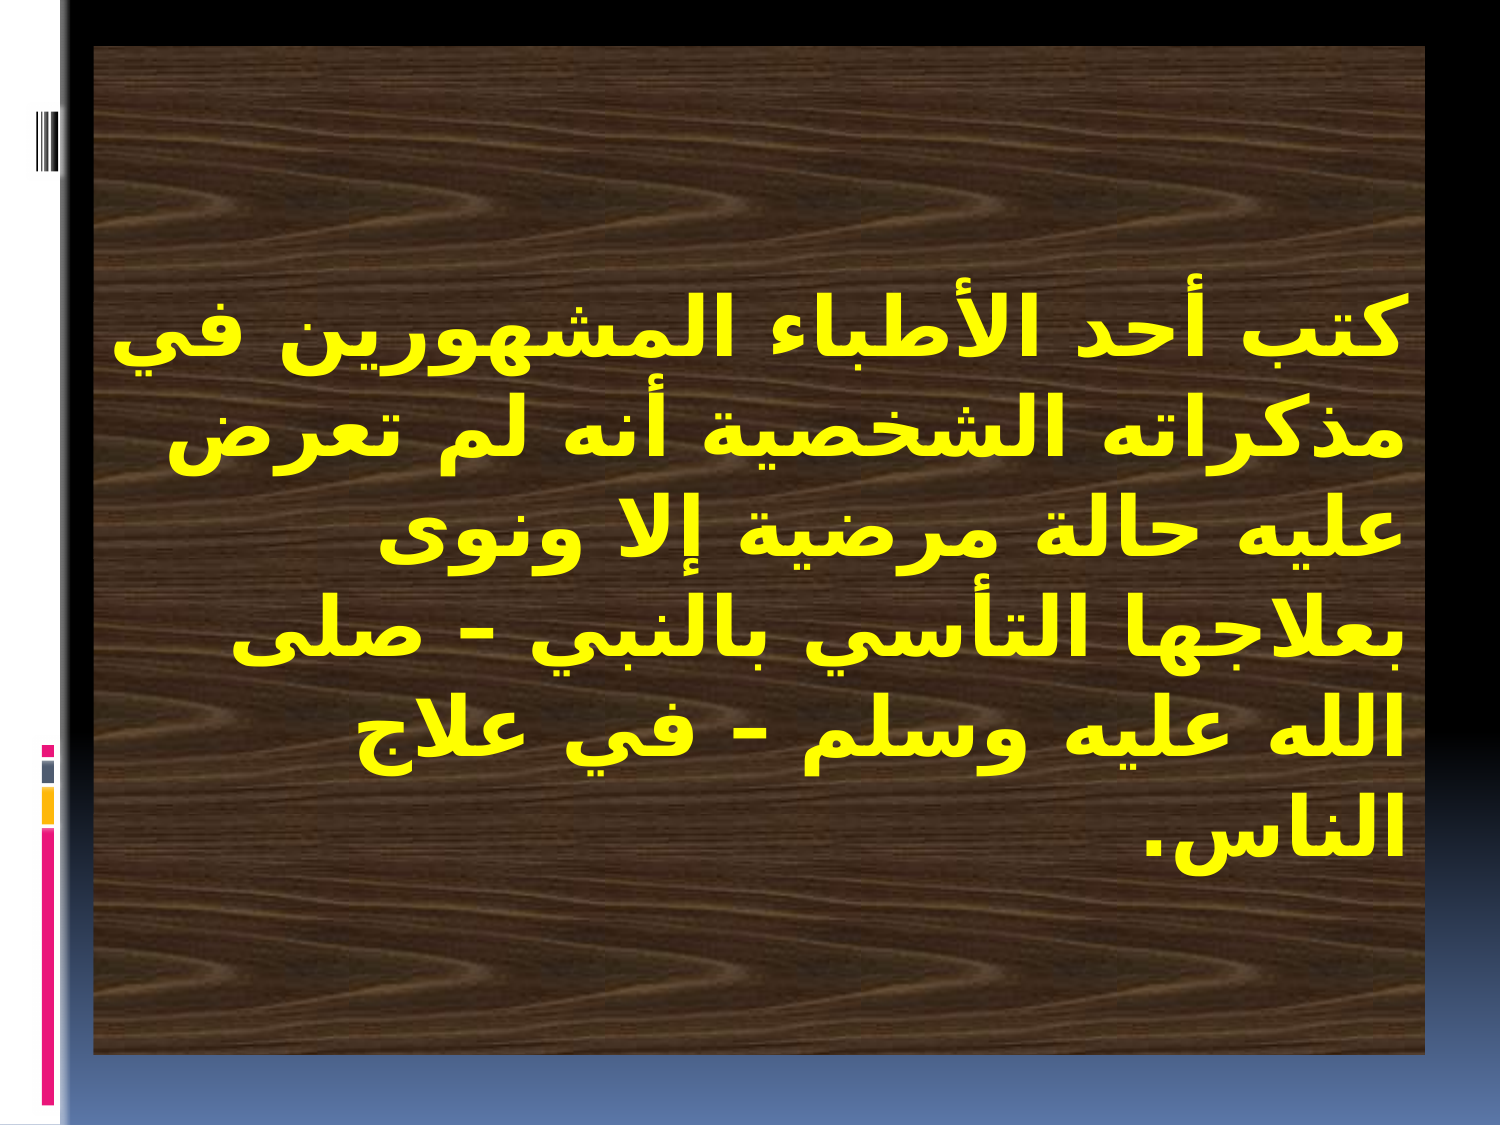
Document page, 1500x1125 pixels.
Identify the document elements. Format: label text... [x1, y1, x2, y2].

list كتب أحد الأطباء المشهورين في مذكراته الشخصية أنه لم تعرض عليه حالة مرضية إلا ونوى بعلاجها التأسي بالنبي – صلى الله عليه وسلم – في علاج الناس. [93, 46, 1425, 1055]
